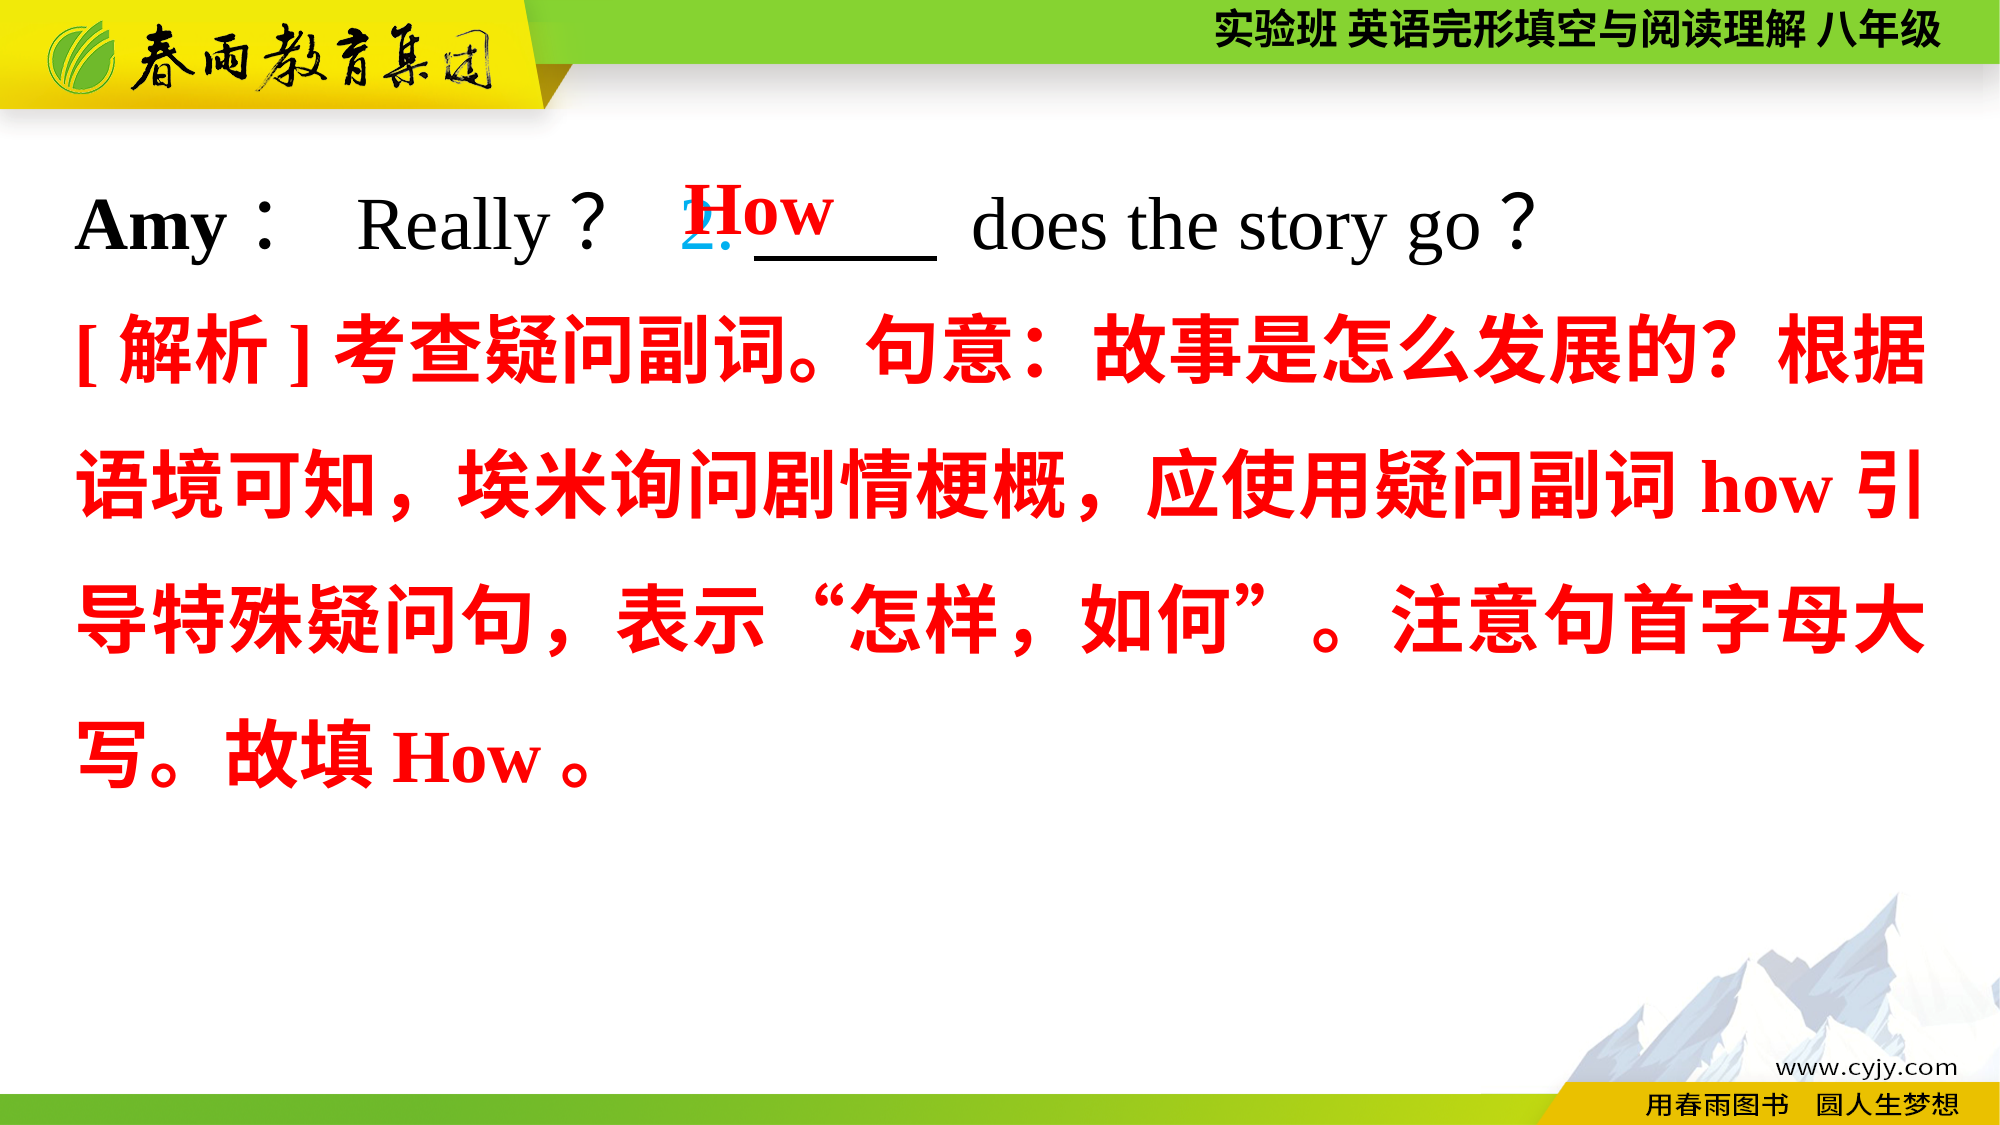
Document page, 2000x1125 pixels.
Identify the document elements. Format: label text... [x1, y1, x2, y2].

list Amy： Really？ 2. does the story go？ [59, 122, 1944, 250]
text_box [解析]考查疑问副词。句意：故事是怎么发展的？根据语境可知，埃米询问剧情梗概，应使用疑问副词how引导特殊疑问句，表示“怎样，如何”。注意句首字母大写。故填How。 [59, 250, 1944, 806]
text_box How [670, 152, 850, 250]
picture [0, 0, 2000, 1125]
